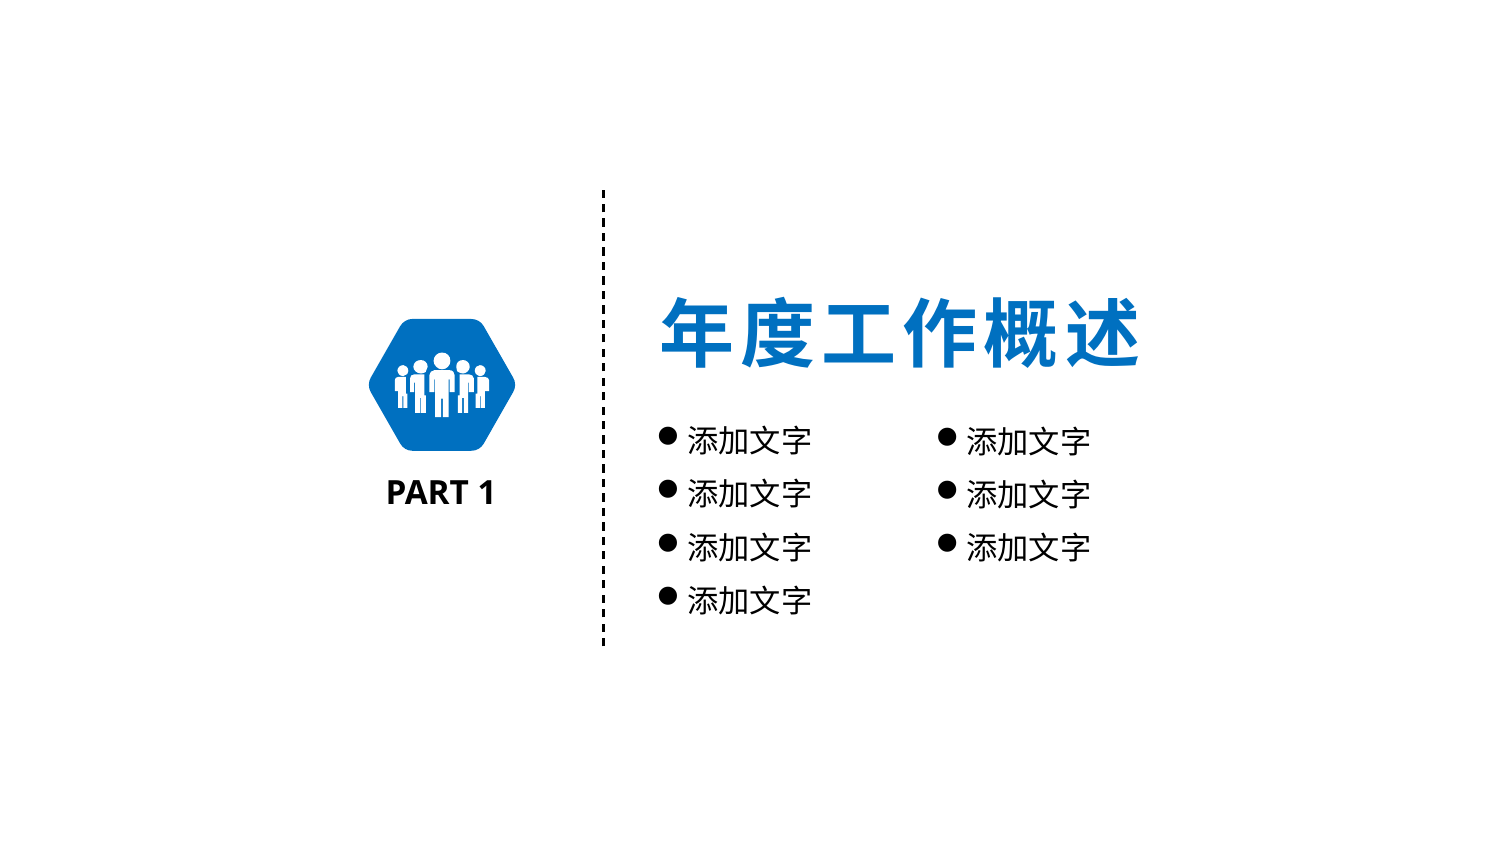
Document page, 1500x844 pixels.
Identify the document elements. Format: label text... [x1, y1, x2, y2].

text_box 年度工作概述 [644, 279, 1156, 384]
text_box 添加文字 [935, 528, 1265, 566]
text_box 添加文字 [656, 421, 935, 459]
text_box 添加文字 [656, 528, 935, 566]
text_box 添加文字 [656, 580, 986, 619]
text_box PART 1 [385, 471, 534, 512]
text_box 添加文字 [656, 474, 986, 513]
text_box 添加文字 [935, 475, 1265, 513]
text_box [368, 318, 516, 452]
text_box 添加文字 [935, 421, 1265, 460]
